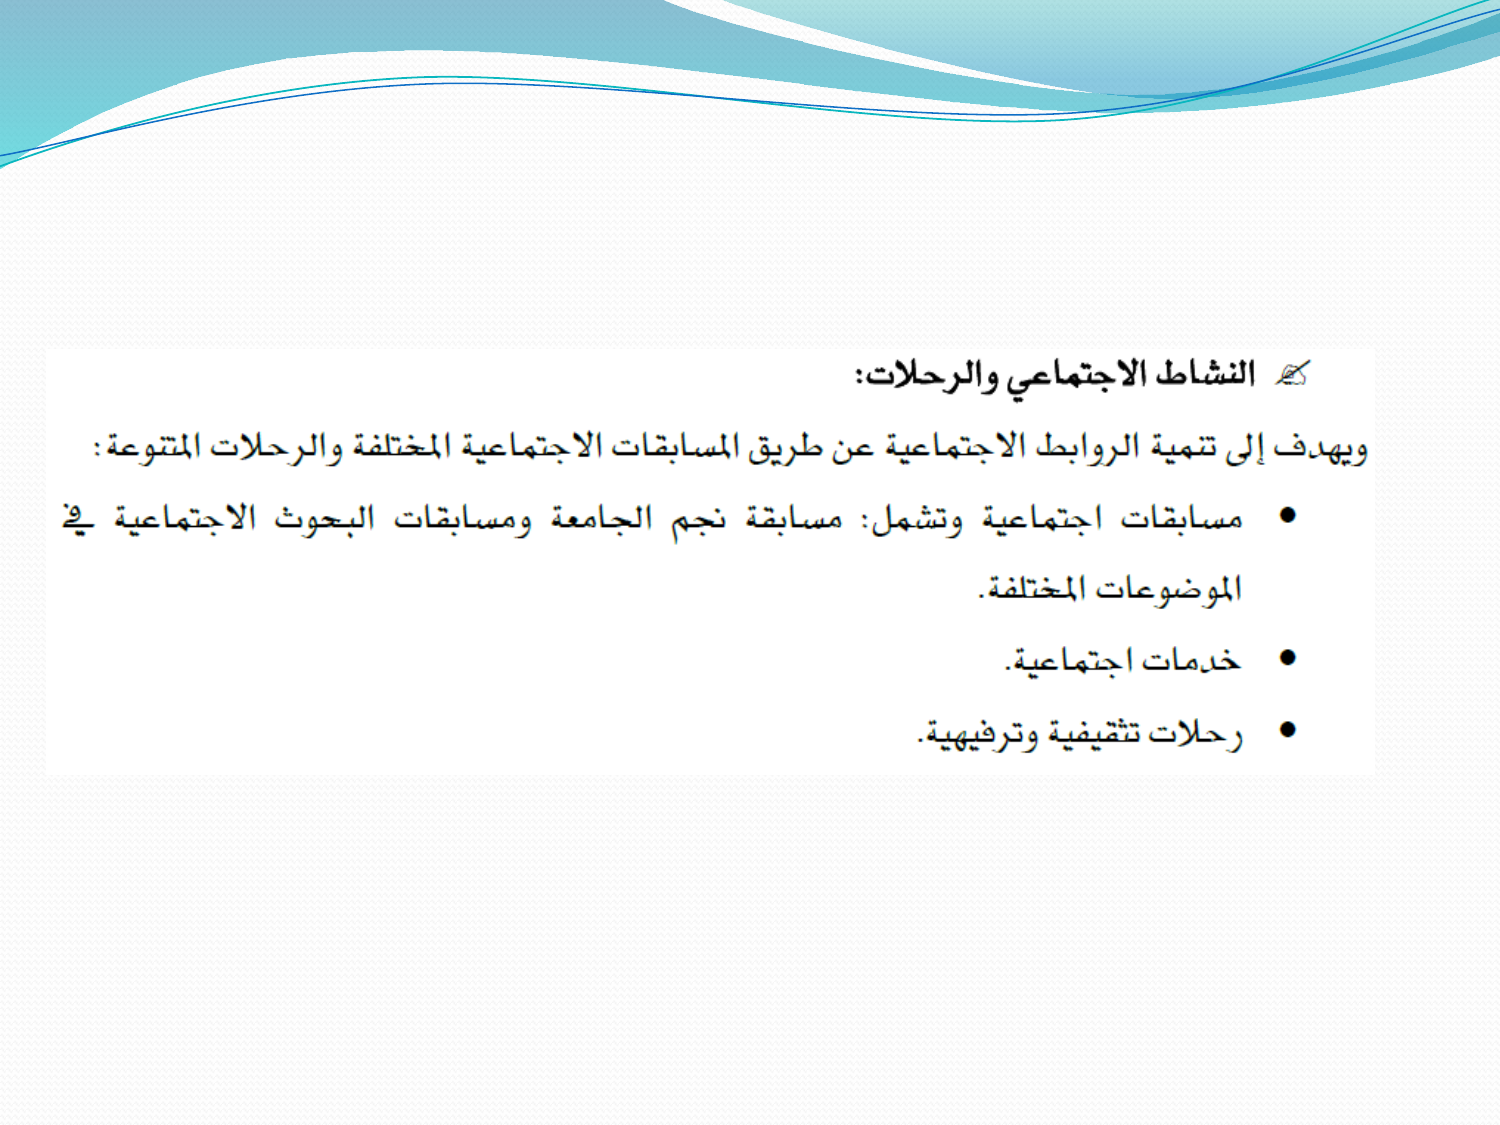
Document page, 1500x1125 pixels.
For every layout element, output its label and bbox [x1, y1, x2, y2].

picture [45, 349, 1376, 776]
